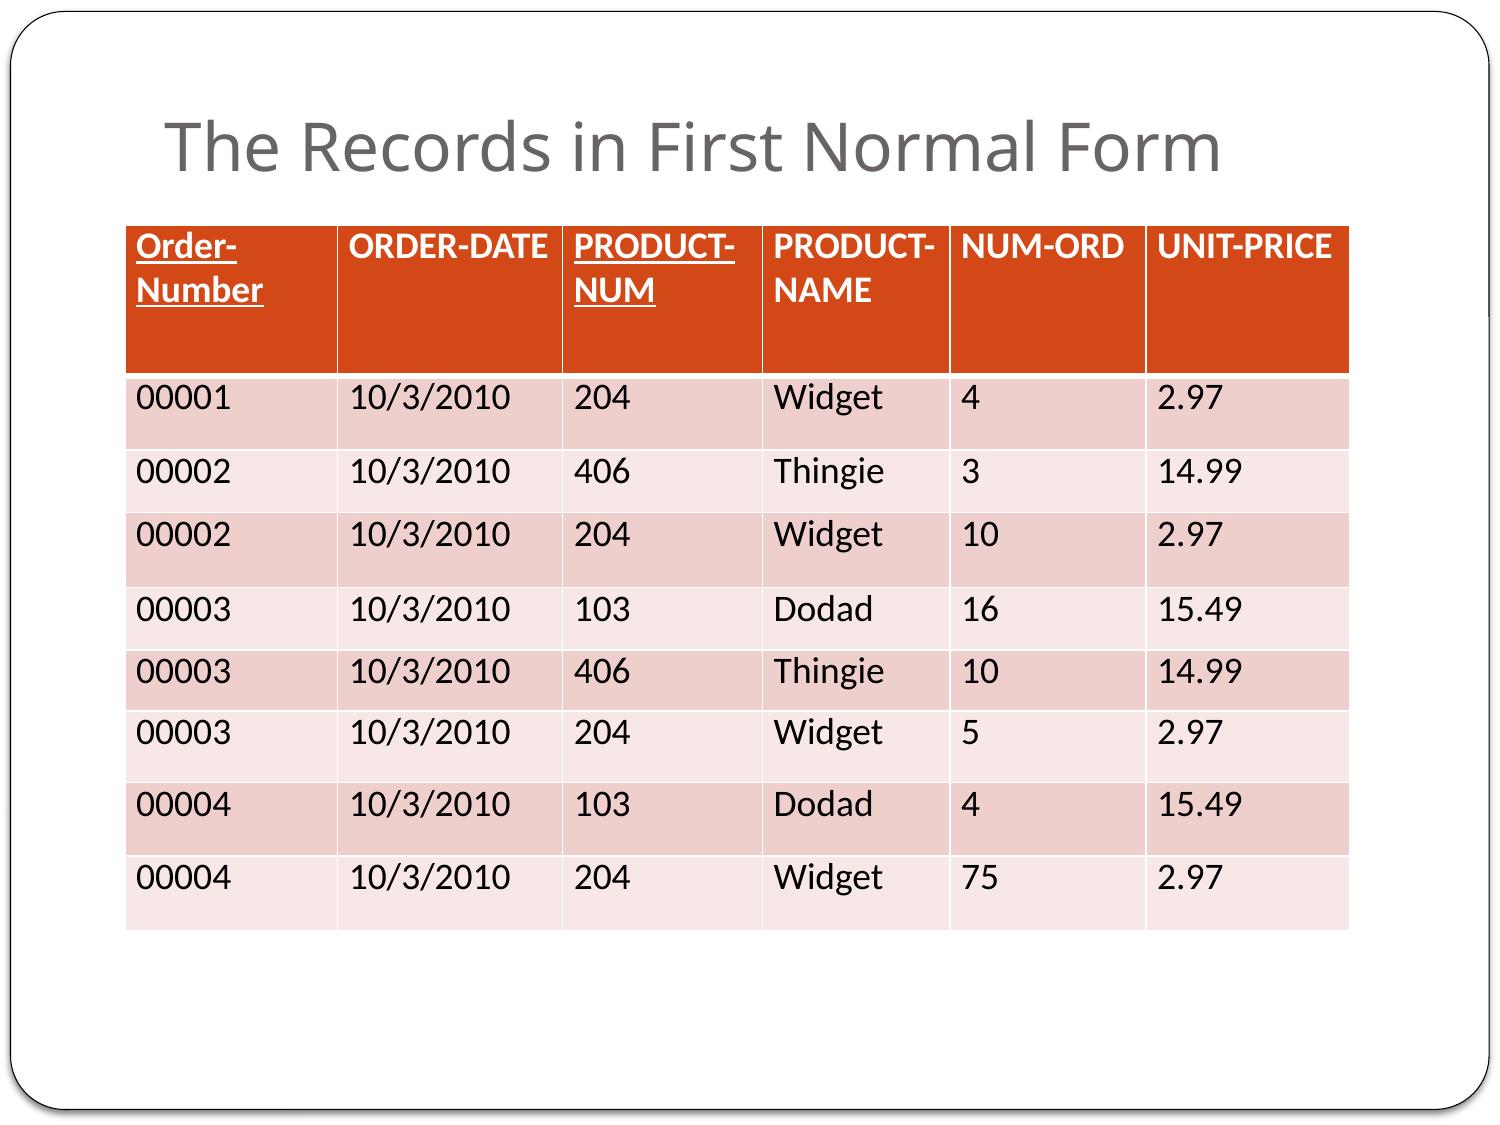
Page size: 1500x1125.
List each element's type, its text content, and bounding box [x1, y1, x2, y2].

table_cell 15.49 [1147, 783, 1349, 855]
table_cell 10/3/2010 [338, 783, 562, 855]
table_cell 2.97 [1147, 857, 1349, 930]
table_cell 00001 [126, 379, 337, 449]
table_cell 10/3/2010 [338, 857, 562, 930]
table_cell 10/3/2010 [338, 651, 562, 710]
table_cell 406 [563, 451, 762, 512]
table_cell 00003 [126, 588, 337, 649]
table_cell 10/3/2010 [338, 712, 562, 782]
table_cell 16 [951, 588, 1145, 649]
table_cell 2.97 [1147, 712, 1349, 782]
table_cell 75 [951, 857, 1145, 930]
table_cell 10/3/2010 [338, 379, 562, 449]
table_cell Widget [763, 712, 949, 782]
table_cell 10/3/2010 [338, 588, 562, 649]
table_cell 103 [563, 588, 762, 649]
table_cell 15.49 [1147, 588, 1349, 649]
table_cell 10/3/2010 [338, 451, 562, 512]
table_cell 00004 [126, 783, 337, 855]
table_cell Thingie [763, 451, 949, 512]
table_cell 4 [951, 783, 1145, 855]
table_cell 406 [563, 651, 762, 710]
table_cell 204 [563, 712, 762, 782]
table_cell 204 [563, 513, 762, 587]
table_cell Dodad [763, 783, 949, 855]
table_cell Widget [763, 857, 949, 930]
table_cell 00003 [126, 651, 337, 710]
table_cell 10/3/2010 [338, 513, 562, 587]
title The Records in First Normal Form [150, 45, 1425, 200]
table_cell 10 [951, 513, 1145, 587]
table_cell Widget [763, 513, 949, 587]
table_header PRODUCT-NAME [763, 226, 949, 373]
table_cell Dodad [763, 588, 949, 649]
table_cell 00002 [126, 513, 337, 587]
table_cell 14.99 [1147, 651, 1349, 710]
table_cell 204 [563, 857, 762, 930]
table_cell 4 [951, 379, 1145, 449]
table_cell 00004 [126, 857, 337, 930]
table_cell Widget [763, 379, 949, 449]
table_cell 3 [951, 451, 1145, 512]
table_header ORDER-DATE [338, 226, 562, 373]
table_cell 103 [563, 783, 762, 855]
table_cell Thingie [763, 651, 949, 710]
table_cell 2.97 [1147, 513, 1349, 587]
table_header NUM-ORD [951, 226, 1145, 373]
table_cell 204 [563, 379, 762, 449]
table_cell 10 [951, 651, 1145, 710]
table_cell 14.99 [1147, 451, 1349, 512]
table_cell 00003 [126, 712, 337, 782]
table_header UNIT-PRICE [1147, 226, 1349, 373]
table_cell 00002 [126, 451, 337, 512]
table_cell 5 [951, 712, 1145, 782]
table_header Order-Number [126, 226, 337, 373]
table_header PRODUCT-NUM [563, 226, 762, 373]
table_cell 2.97 [1147, 379, 1349, 449]
